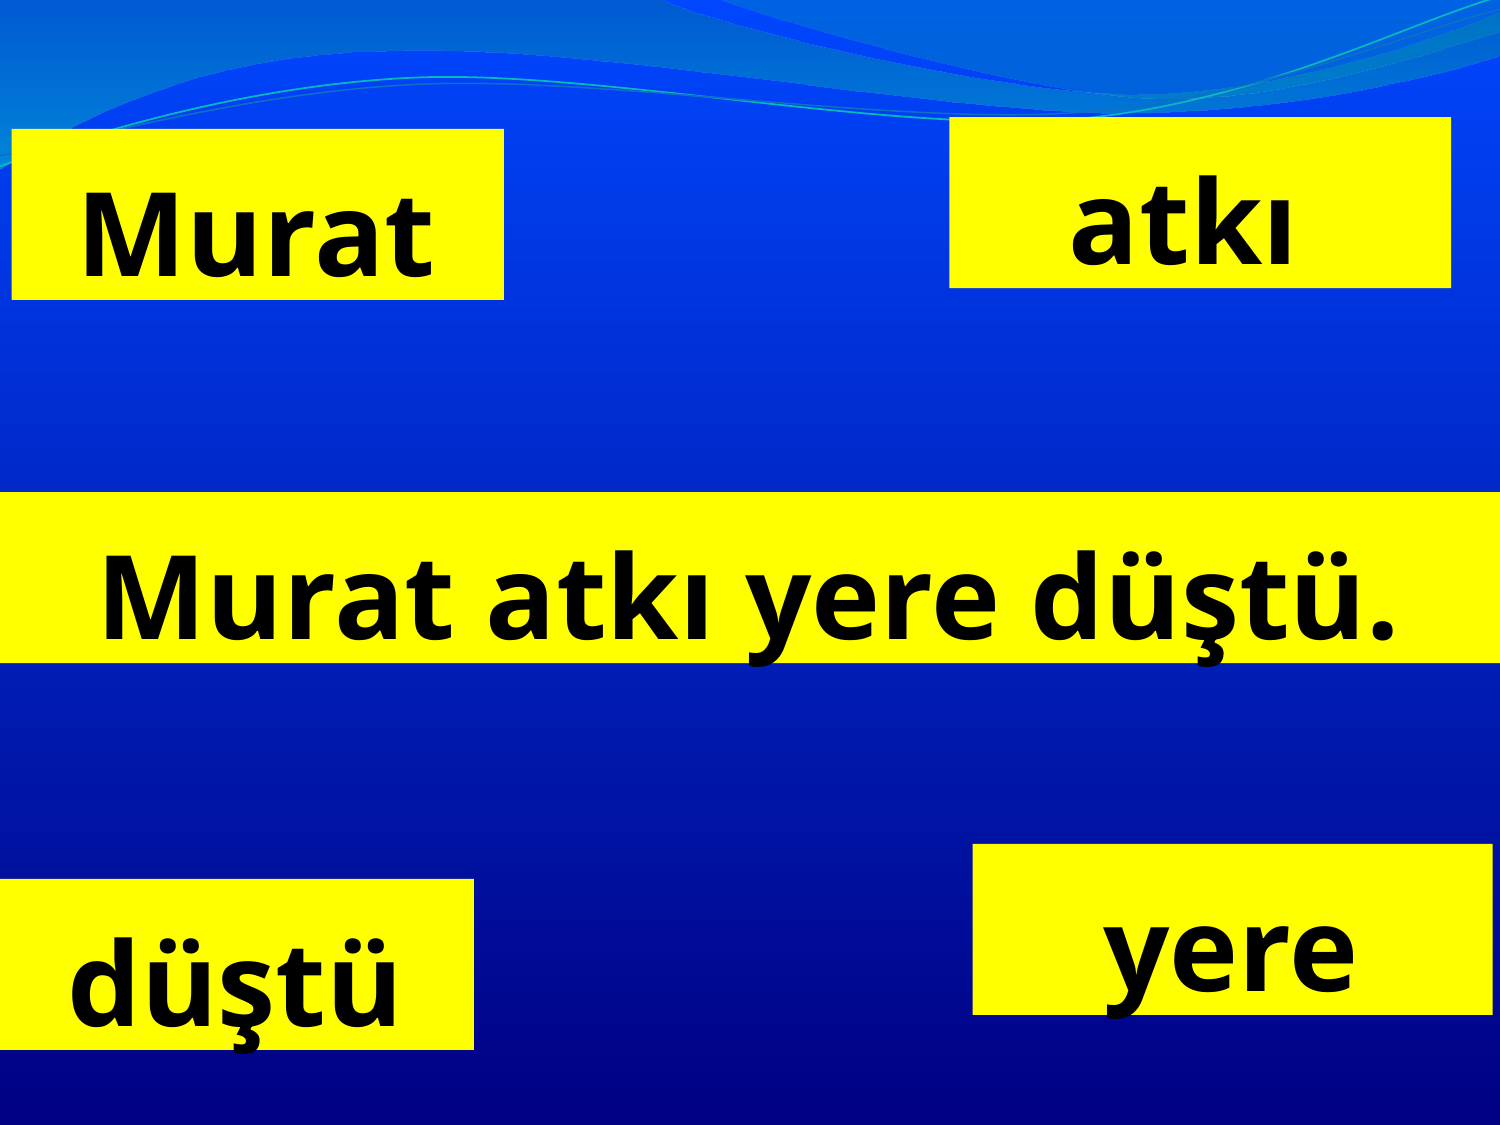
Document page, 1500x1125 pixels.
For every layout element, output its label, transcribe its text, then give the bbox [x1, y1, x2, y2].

text_box düştü [0, 878, 474, 1050]
text_box atkı [949, 117, 1452, 289]
title Murat [11, 128, 505, 301]
text_box Murat atkı yere düştü. [0, 492, 1500, 664]
text_box yere [972, 843, 1493, 1015]
